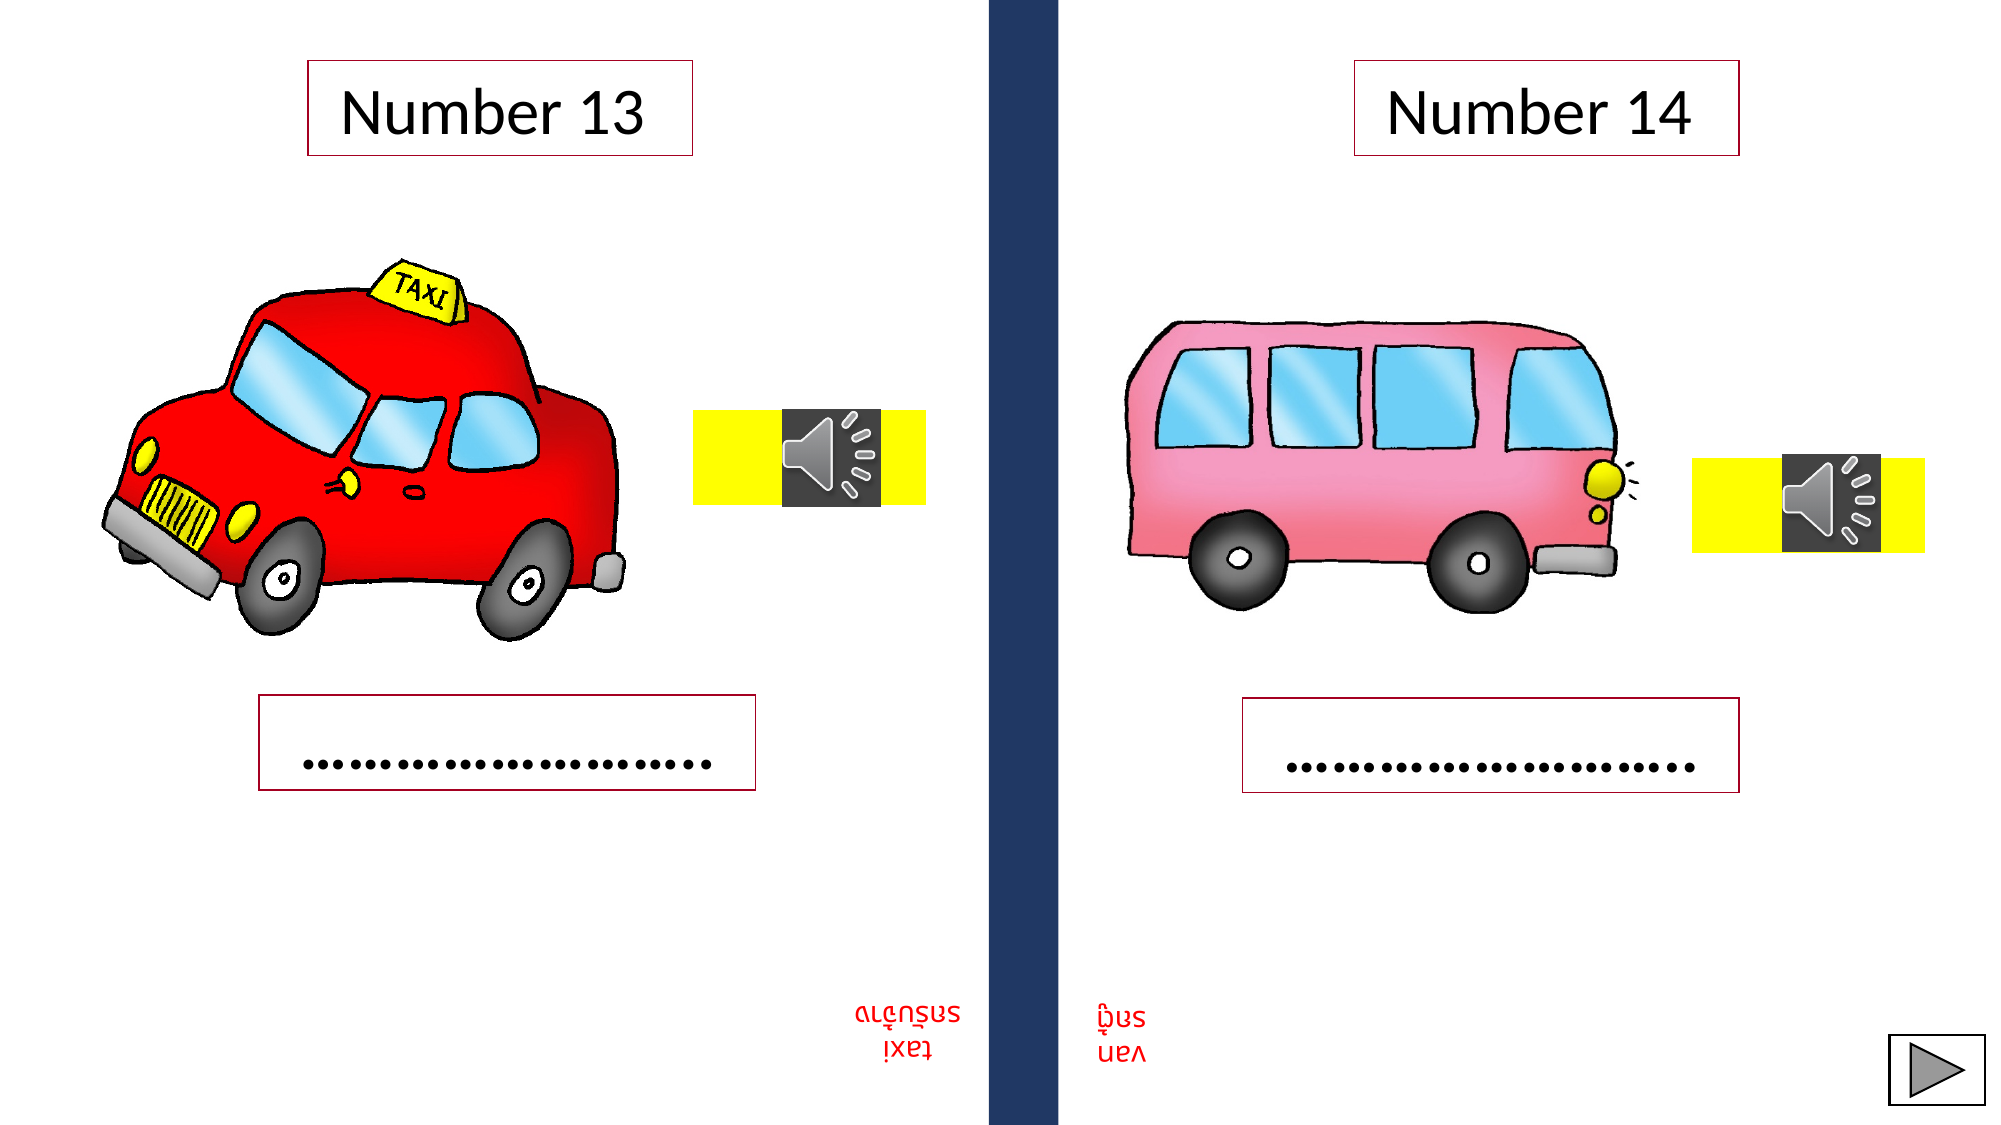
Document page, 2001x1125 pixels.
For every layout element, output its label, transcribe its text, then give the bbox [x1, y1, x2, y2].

table_header [693, 410, 781, 505]
text_box van รถตู้ [1048, 998, 1195, 1084]
table_header [1882, 458, 1925, 553]
picture [1094, 301, 1656, 627]
table_header [882, 410, 926, 505]
picture [84, 247, 661, 653]
text_box taxi รถรับจ้าง [831, 993, 984, 1078]
table_header [1692, 458, 1781, 553]
text_box [1888, 1034, 1986, 1106]
text_box …………………….. [1242, 697, 1739, 793]
text_box Number 14 [1354, 60, 1739, 156]
text_box …………………….. [259, 695, 756, 790]
picture [1781, 453, 1882, 554]
picture [781, 407, 882, 508]
text_box Number 13 [308, 60, 693, 156]
text_box [988, 0, 1059, 1125]
